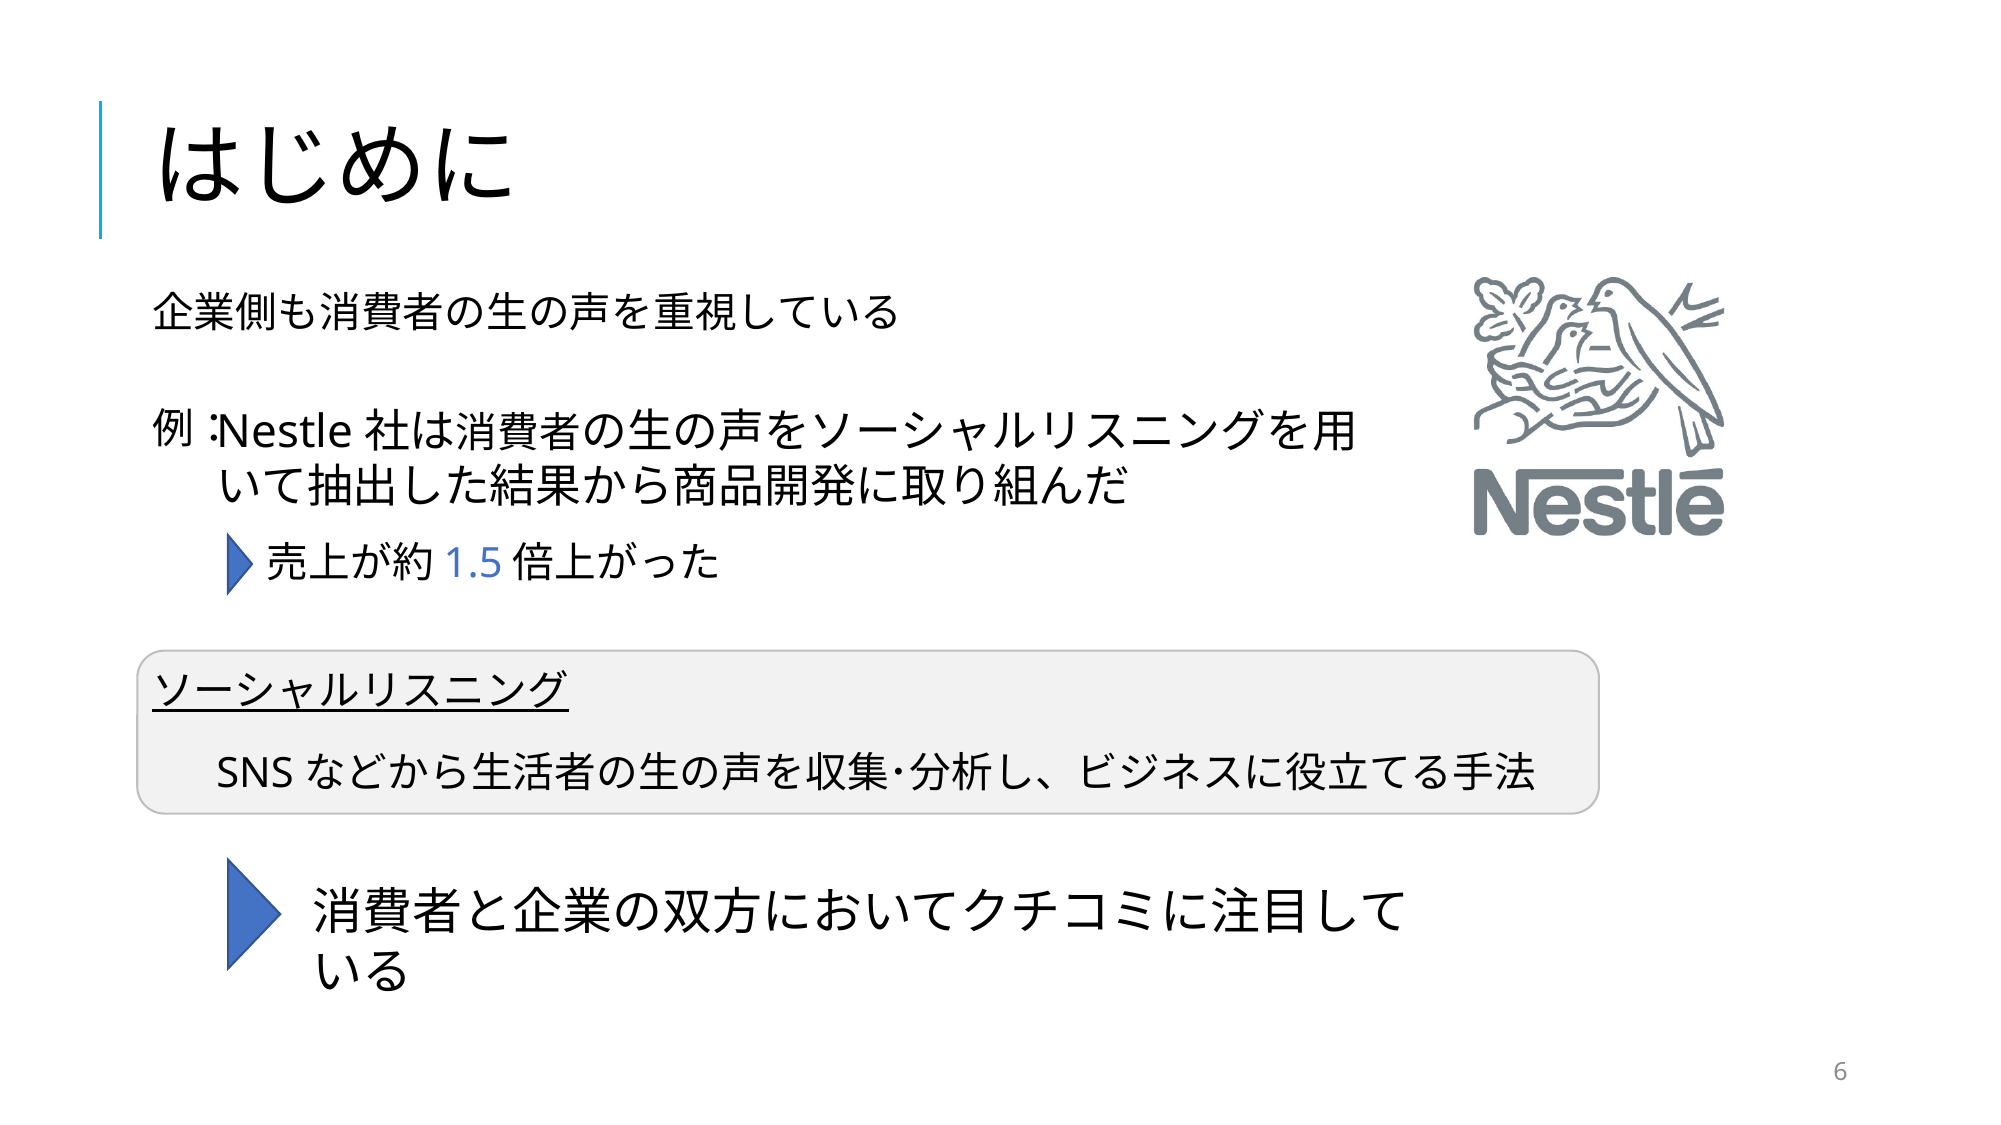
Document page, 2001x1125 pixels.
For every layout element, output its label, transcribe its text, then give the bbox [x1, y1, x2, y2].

text_box 消費者と企業の双方においてクチコミに注目している [297, 872, 1440, 1007]
text_box Nestle社は消費者の生の声をソーシャルリスニングを用いて抽出した結果から商品開発に取り組んだ [202, 394, 1382, 519]
slide_number 6 [1412, 1042, 1863, 1103]
text_box [227, 857, 282, 972]
picture [1468, 276, 1730, 539]
text_box [226, 532, 254, 596]
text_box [137, 650, 1599, 814]
text_box 売上が約1.5倍上がった [252, 528, 1505, 594]
text_box 例： [137, 394, 202, 460]
title はじめに [137, 59, 1863, 278]
text_box 企業側も消費者の生の声を重視している [137, 278, 1049, 343]
